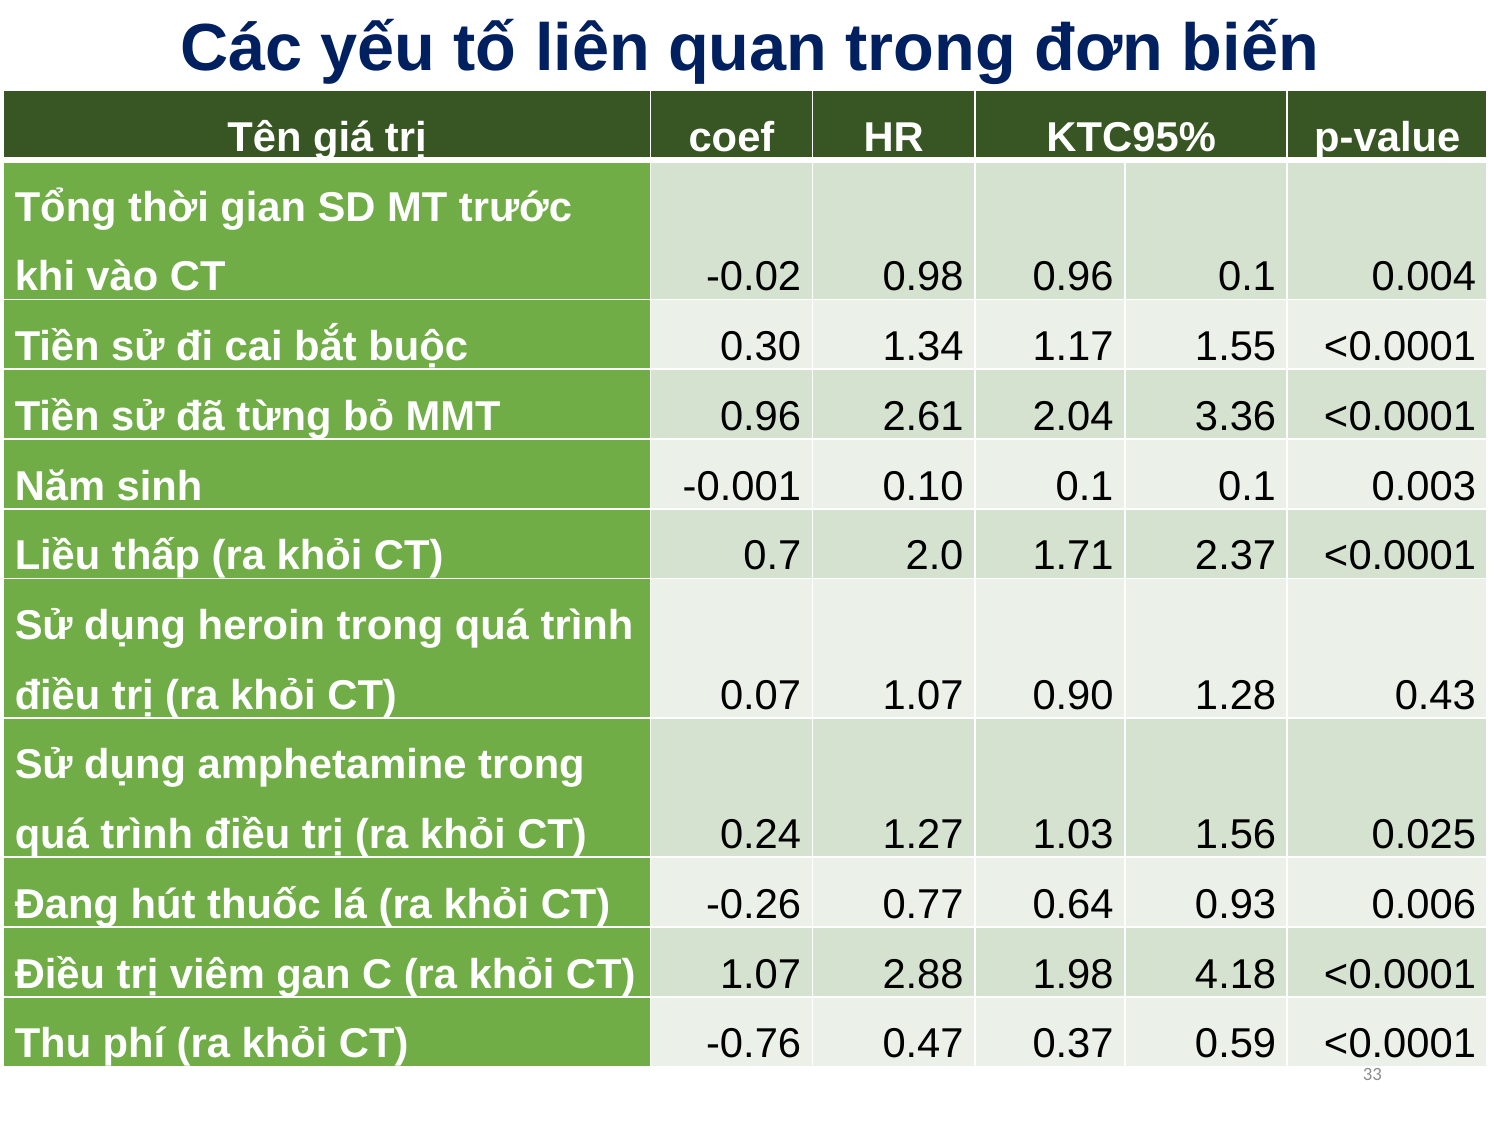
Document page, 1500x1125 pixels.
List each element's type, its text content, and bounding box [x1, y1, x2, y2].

table_cell 1.71 [976, 510, 1124, 578]
table_cell 1.07 [813, 579, 974, 717]
table_cell Đang hút thuốc lá (ra khỏi CT) [4, 858, 650, 926]
table_cell 0.1 [976, 440, 1124, 508]
table_header p-value [1288, 91, 1486, 157]
table_cell 1.17 [976, 300, 1124, 368]
table_cell 3.36 [1126, 370, 1286, 438]
table_cell -0.02 [651, 163, 812, 299]
slide_number 33 [1059, 1067, 1397, 1103]
table_cell <0.0001 [1288, 928, 1486, 996]
table_cell Điều trị viêm gan C (ra khỏi CT) [4, 928, 650, 996]
table_cell Tiền sử đã từng bỏ MMT [4, 370, 650, 438]
table_cell <0.0001 [1288, 510, 1486, 578]
table_cell 0.7 [651, 510, 812, 578]
table_cell 0.64 [976, 858, 1124, 926]
table_cell <0.0001 [1288, 370, 1486, 438]
table_cell -0.76 [651, 998, 812, 1066]
table_cell 1.55 [1126, 300, 1286, 368]
table_cell 0.77 [813, 858, 974, 926]
table_header coef [651, 100, 812, 157]
table_cell 4.18 [1126, 928, 1286, 996]
table_cell <0.0001 [1288, 998, 1486, 1066]
table_cell 0.07 [651, 579, 812, 717]
table_cell 0.025 [1288, 719, 1486, 856]
table_cell Tiền sử đi cai bắt buộc [4, 300, 650, 368]
table_cell 2.88 [813, 928, 974, 996]
table_cell 0.90 [976, 579, 1124, 717]
table_cell 0.98 [813, 163, 974, 299]
table_cell Năm sinh [4, 440, 650, 508]
table_cell 2.04 [976, 370, 1124, 438]
table_cell 0.30 [651, 300, 812, 368]
table_cell Sử dụng amphetamine trong quá trình điều trị (ra khỏi CT) [4, 719, 650, 856]
table_cell 0.59 [1126, 998, 1286, 1066]
table_cell 2.0 [813, 510, 974, 578]
table_cell 1.03 [976, 719, 1124, 856]
table_cell <0.0001 [1288, 300, 1486, 368]
table_cell Liều thấp (ra khỏi CT) [4, 510, 650, 578]
table_cell 0.47 [813, 998, 974, 1066]
table_header HR [813, 100, 974, 157]
table_cell 0.003 [1288, 440, 1486, 508]
table_cell 1.07 [651, 928, 812, 996]
table_cell -0.26 [651, 858, 812, 926]
table_cell 1.28 [1126, 579, 1286, 717]
table_header Tên giá trị [4, 91, 650, 157]
table_cell 2.37 [1126, 510, 1286, 578]
table_cell 0.004 [1288, 163, 1486, 299]
table_cell 0.93 [1126, 858, 1286, 926]
table_cell 1.27 [813, 719, 974, 856]
table_cell 1.34 [813, 300, 974, 368]
table_cell 0.43 [1288, 579, 1486, 717]
table_cell 0.10 [813, 440, 974, 508]
table_cell 0.96 [651, 370, 812, 438]
table_cell 0.37 [976, 998, 1124, 1066]
table_cell 2.61 [813, 370, 974, 438]
text_box Các yếu tố liên quan trong đơn biến [74, 0, 1425, 100]
table_cell 1.56 [1126, 719, 1286, 856]
table_cell 0.96 [976, 163, 1124, 299]
table_cell Thu phí (ra khỏi CT) [4, 998, 650, 1066]
table_cell 0.24 [651, 719, 812, 856]
table_cell -0.001 [651, 440, 812, 508]
table_cell 0.1 [1126, 440, 1286, 508]
table_cell Sử dụng heroin trong quá trình điều trị (ra khỏi CT) [4, 579, 650, 717]
table_cell 0.006 [1288, 858, 1486, 926]
table_cell 0.1 [1126, 163, 1286, 299]
table_cell Tổng thời gian SD MT trước khi vào CT [4, 163, 650, 299]
table_header KTC95% [976, 100, 1286, 157]
table_cell 1.98 [976, 928, 1124, 996]
